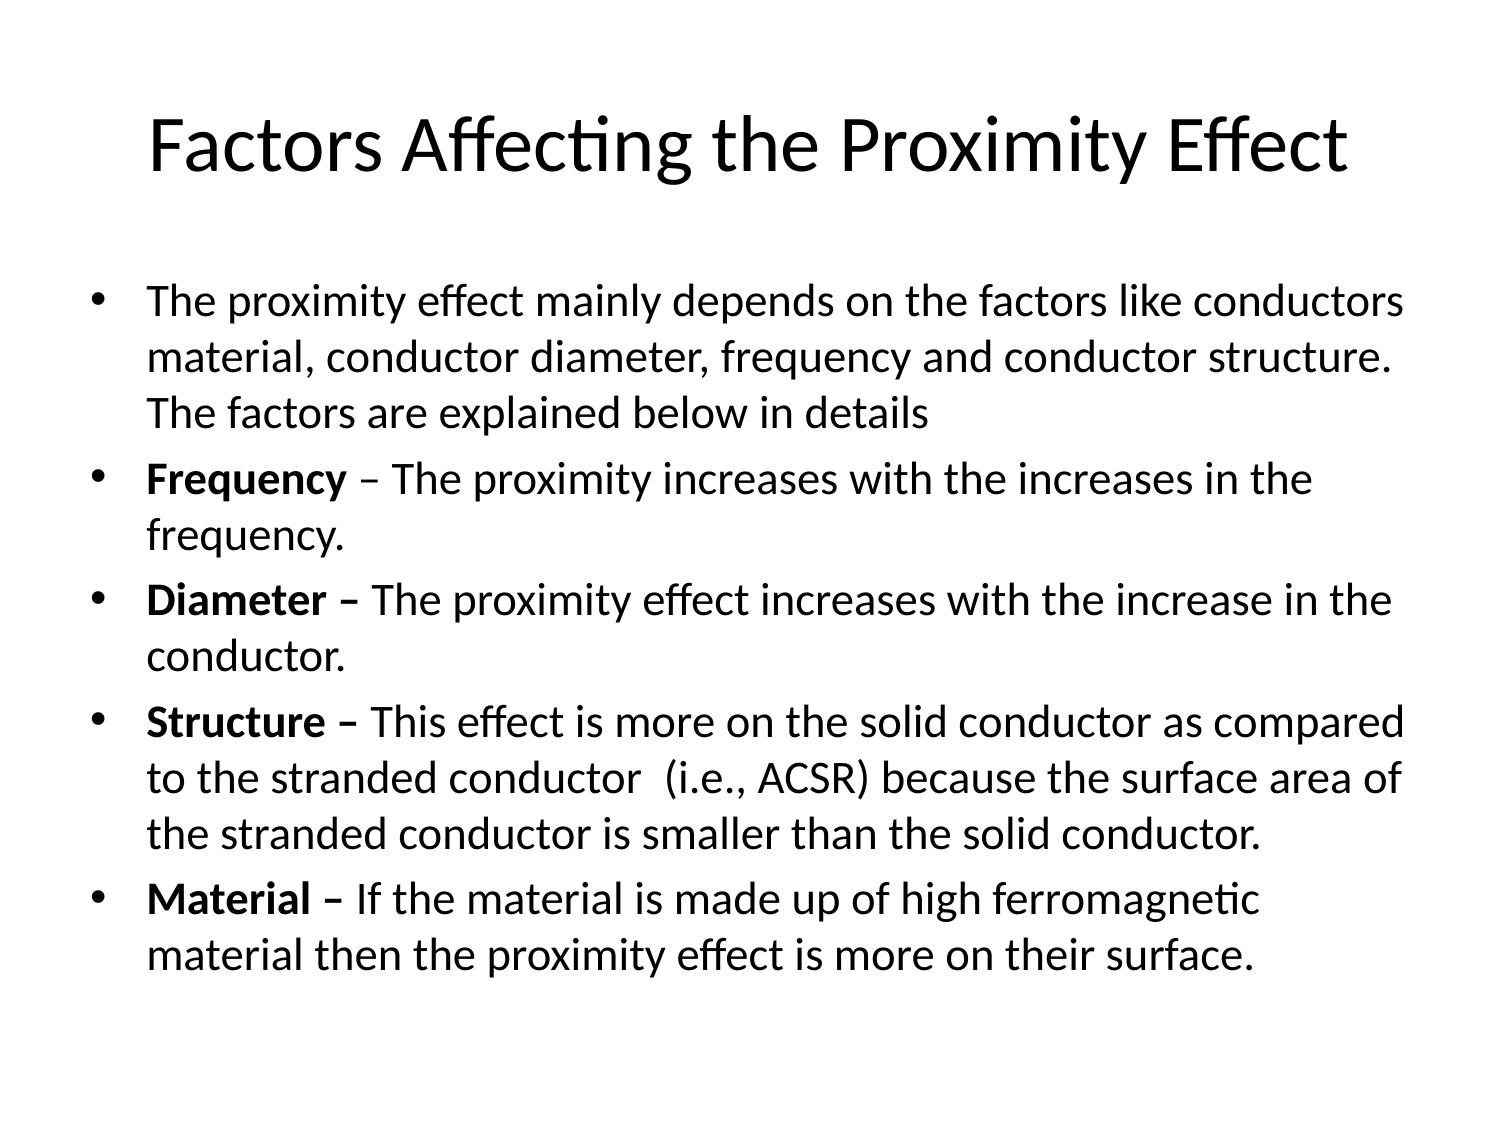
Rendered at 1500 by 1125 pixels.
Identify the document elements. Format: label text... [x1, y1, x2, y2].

list The proximity effect mainly depends on the factors like conductors material, conductor diameter, frequency and conductor structure. The factors are explained below in details Frequency – The proximity increases with the increases in the frequency. Diameter – The proximity effect increases with the increase in the conductor. Structure – This effect is more on the solid conductor as compared to the stranded conductor (i.e., ACSR) because the surface area of the stranded conductor is smaller than the solid conductor. Material – If the material is made up of high ferromagnetic material then the proximity effect is more on their surface. [75, 262, 1425, 1005]
title Factors Affecting the Proximity Effect [75, 45, 1425, 233]
